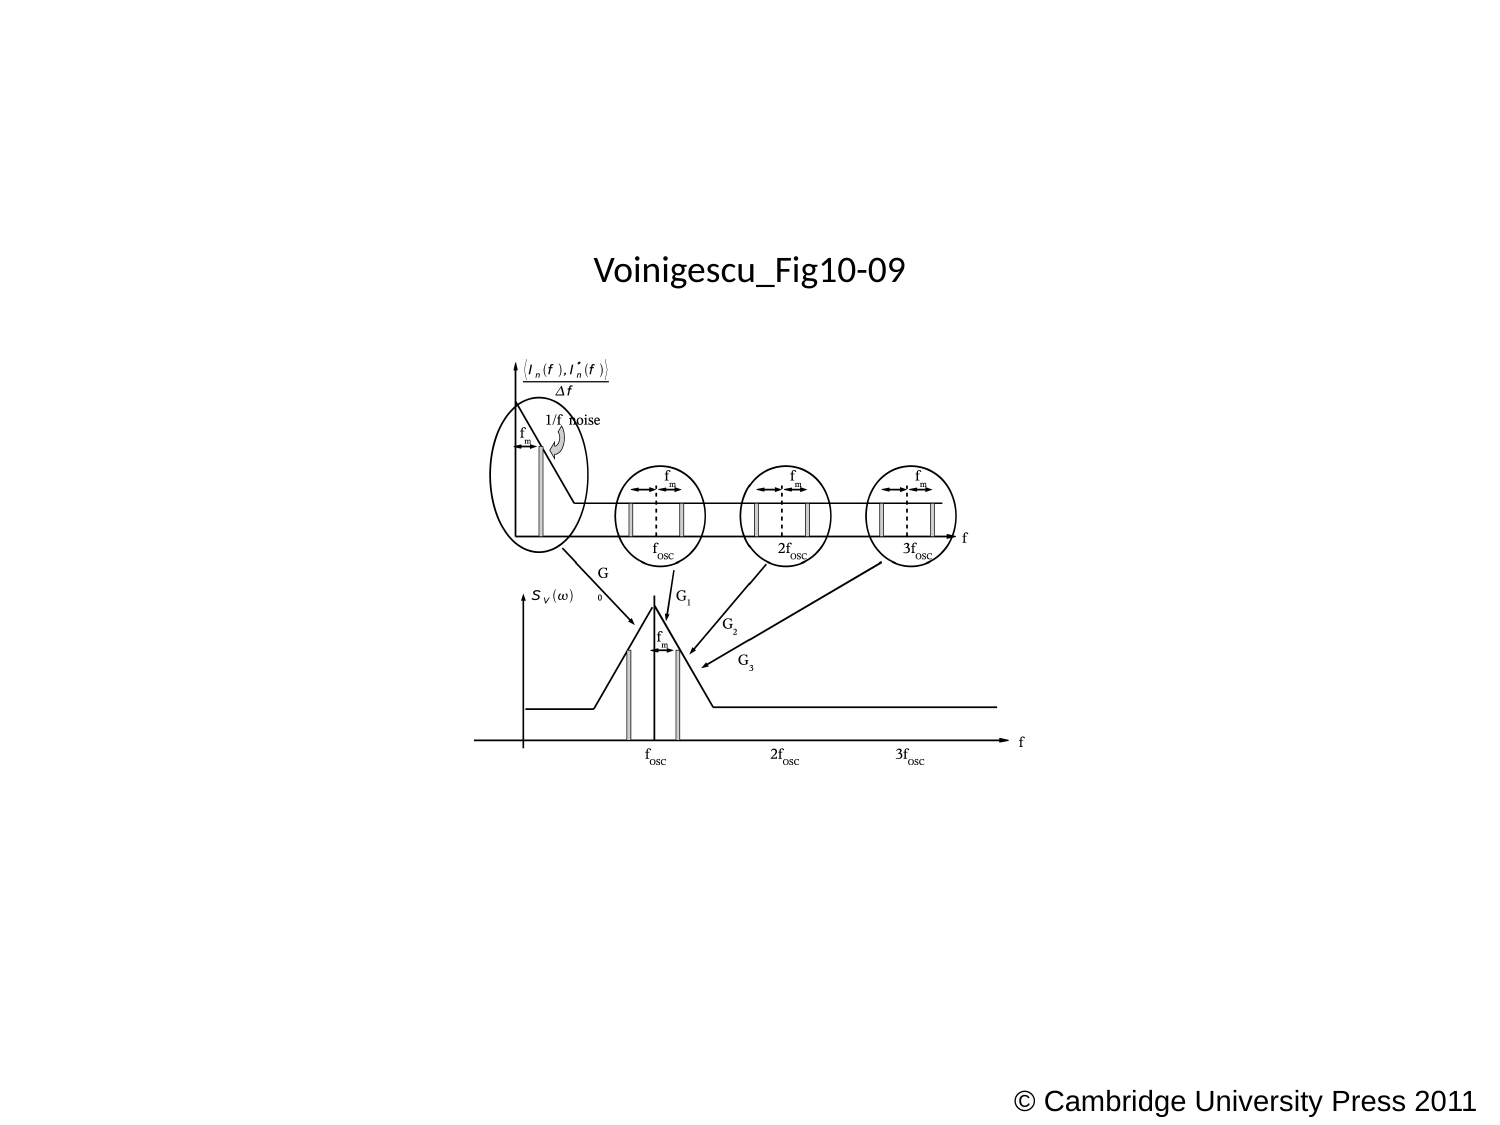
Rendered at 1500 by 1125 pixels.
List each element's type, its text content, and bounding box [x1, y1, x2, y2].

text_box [474, 237, 1026, 766]
text_box © Cambridge University Press 2011 [907, 1074, 1493, 1125]
